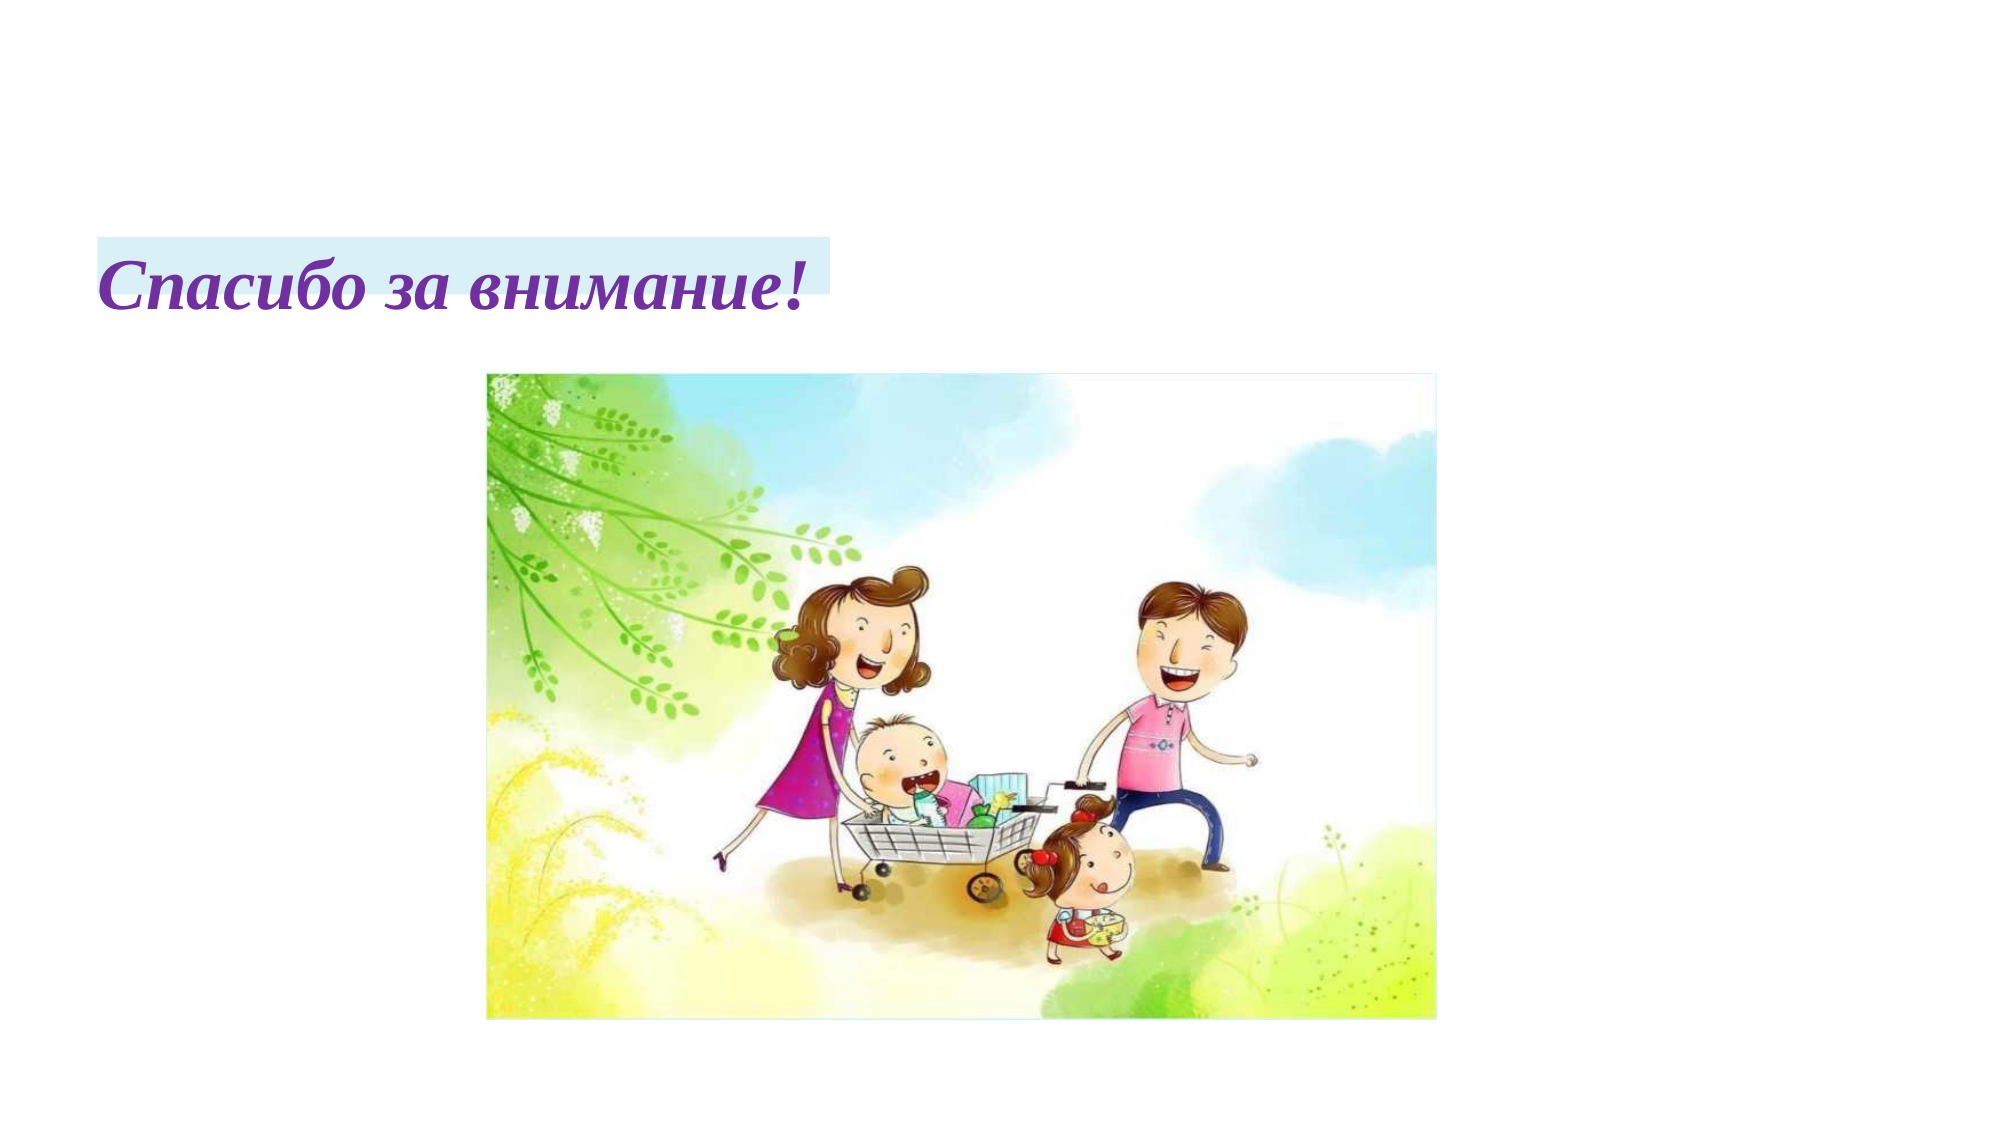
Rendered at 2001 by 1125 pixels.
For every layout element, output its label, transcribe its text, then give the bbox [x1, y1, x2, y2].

text_box Спасибо за внимание! [97, 236, 830, 295]
picture [485, 373, 1437, 1020]
